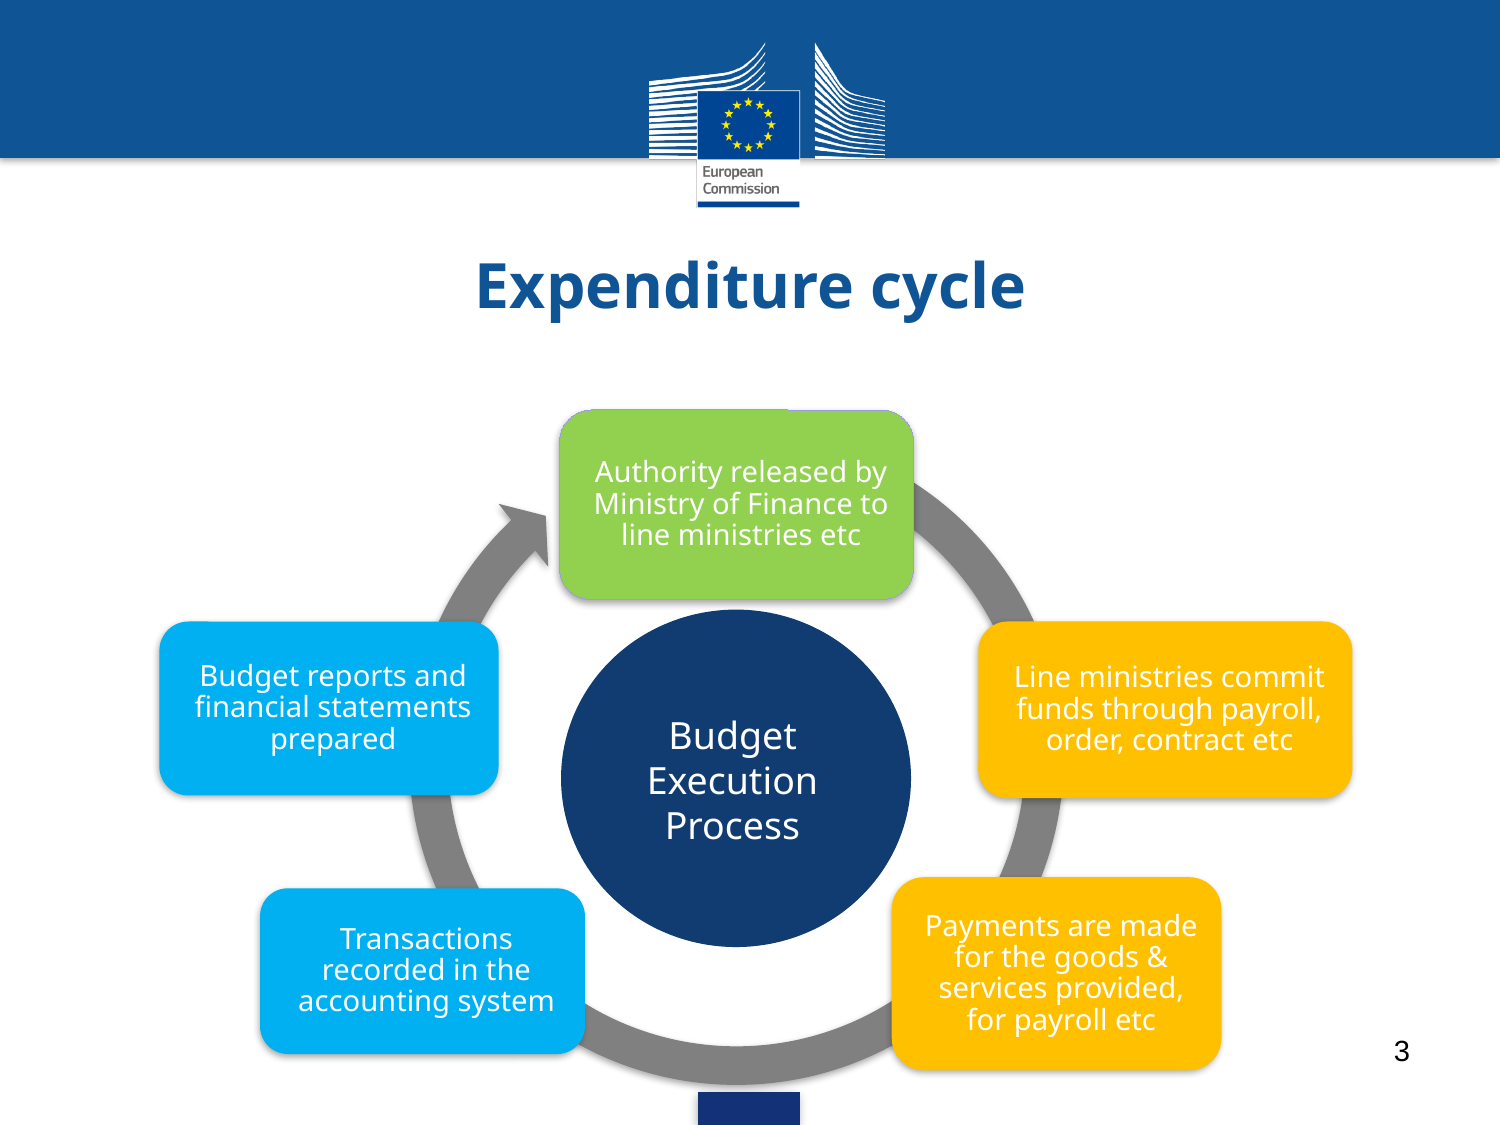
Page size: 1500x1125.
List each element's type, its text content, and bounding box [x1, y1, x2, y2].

picture [649, 42, 885, 207]
title Expenditure cycle [0, 207, 1495, 359]
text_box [70, 423, 1421, 1125]
